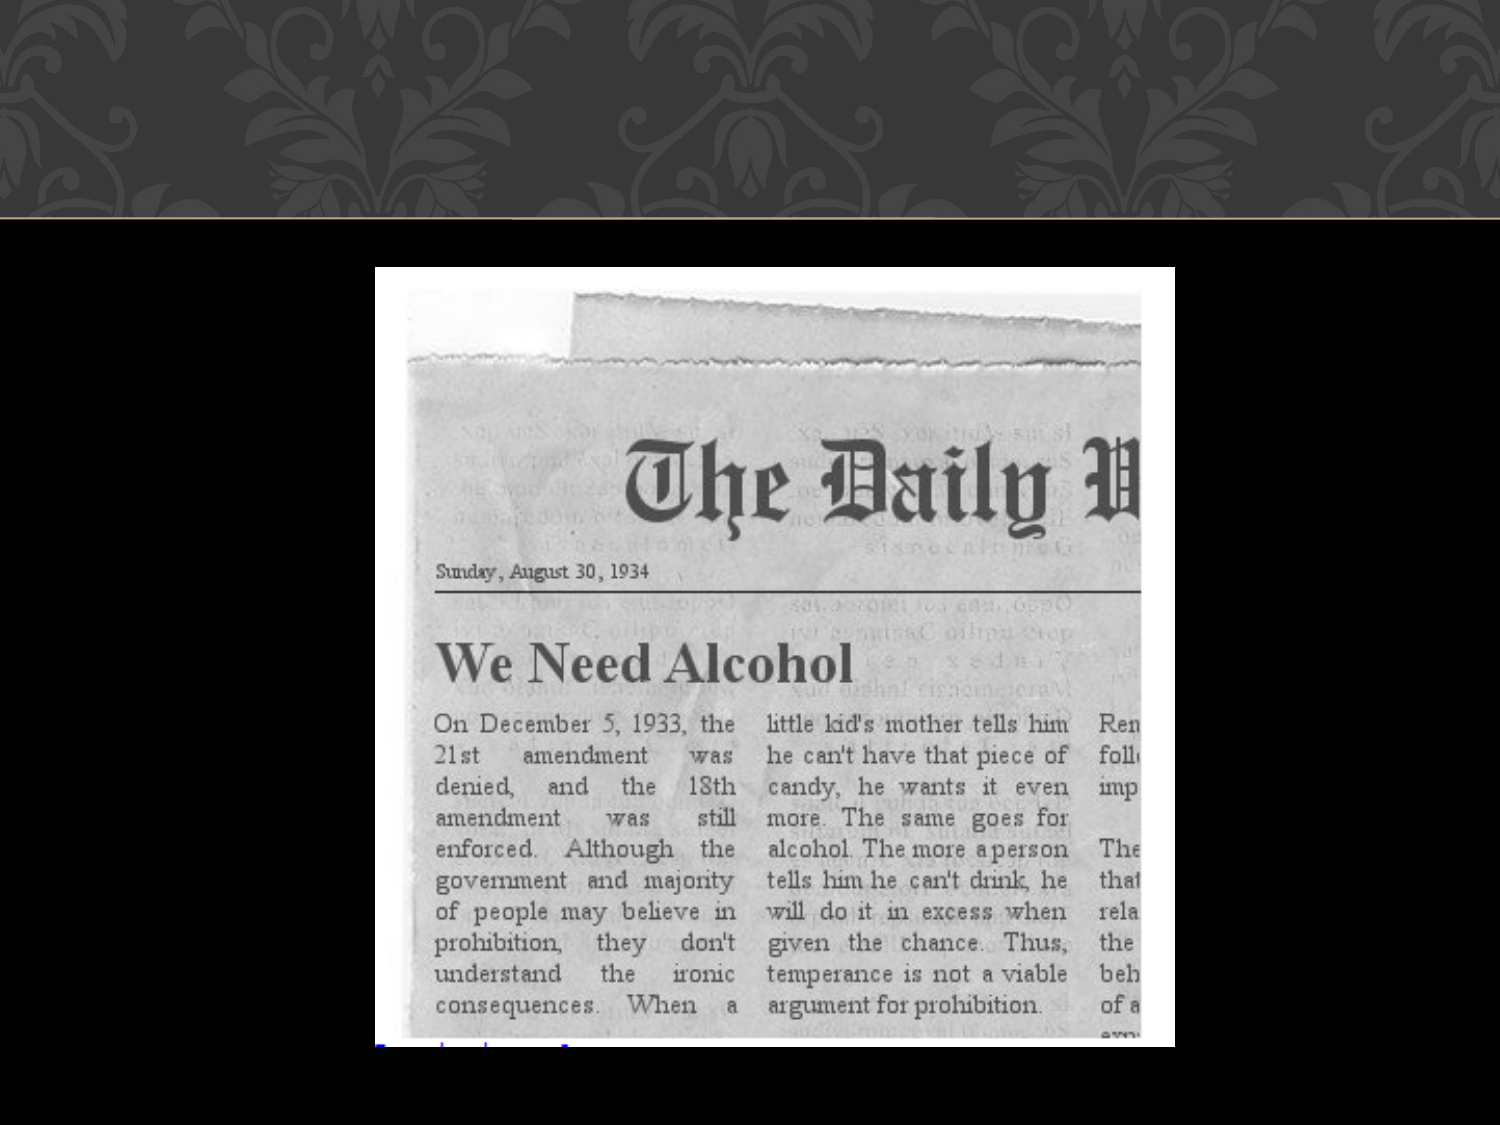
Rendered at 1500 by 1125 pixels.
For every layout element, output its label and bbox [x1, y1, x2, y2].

picture [374, 267, 1176, 1048]
